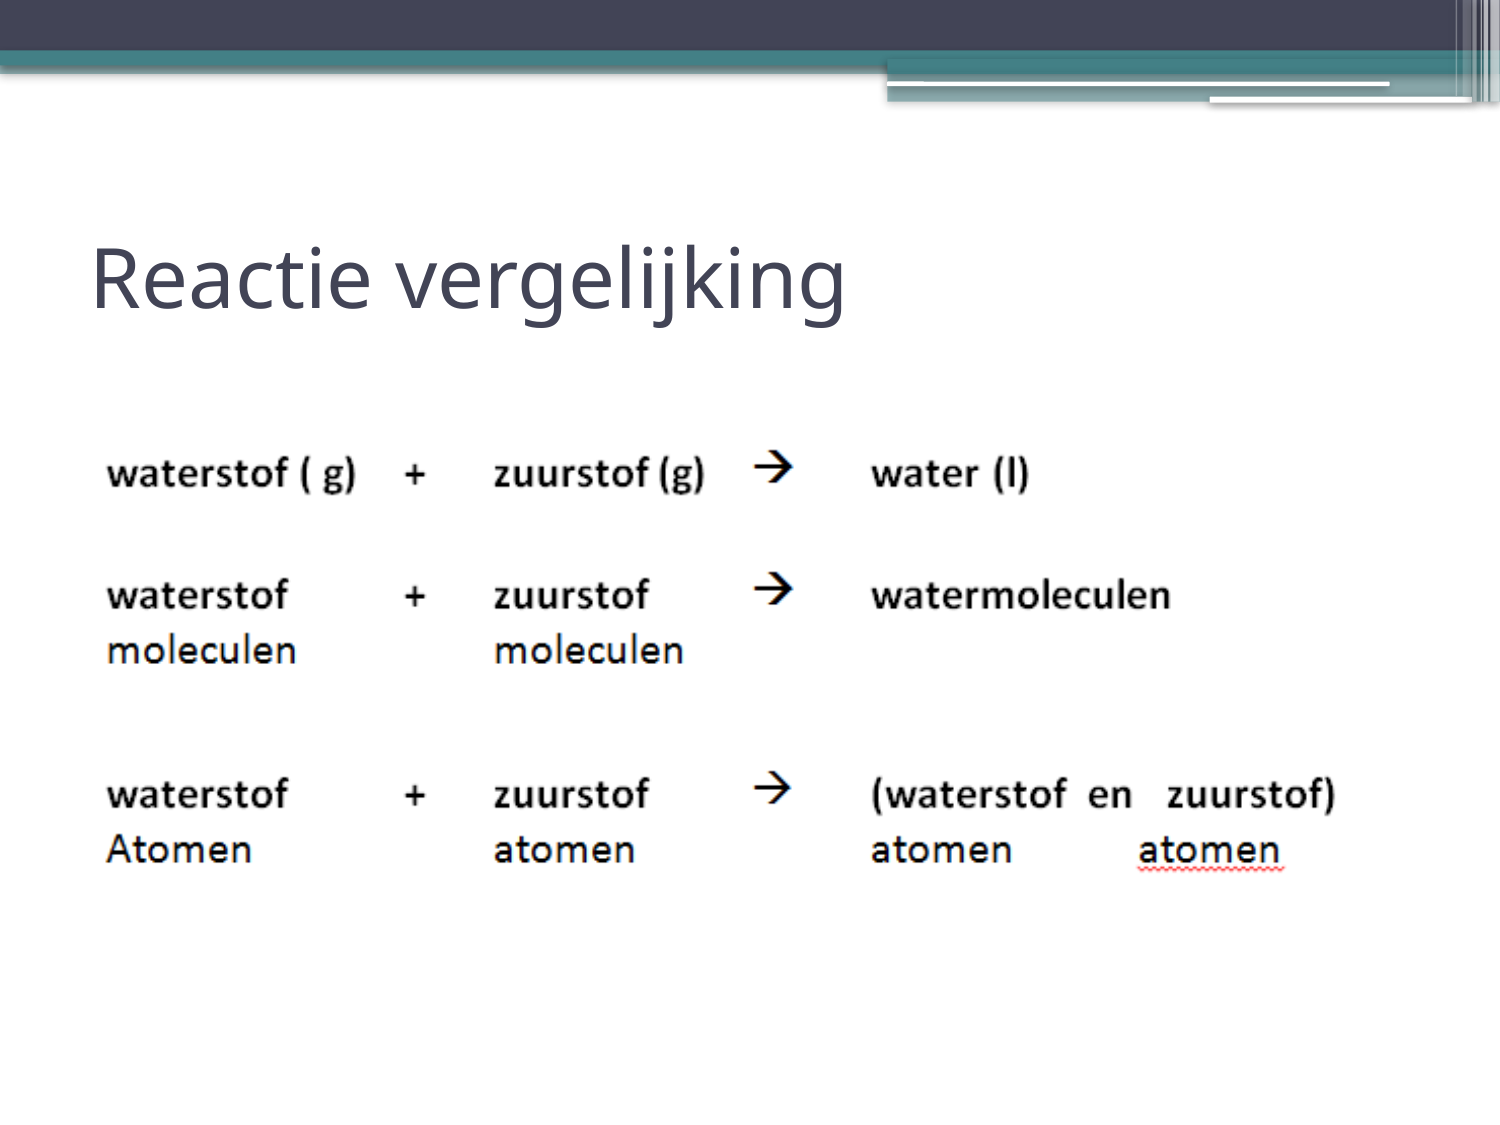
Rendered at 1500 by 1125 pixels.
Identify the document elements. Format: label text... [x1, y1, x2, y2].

title Reactie vergelijking [75, 187, 1425, 363]
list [76, 408, 1394, 922]
